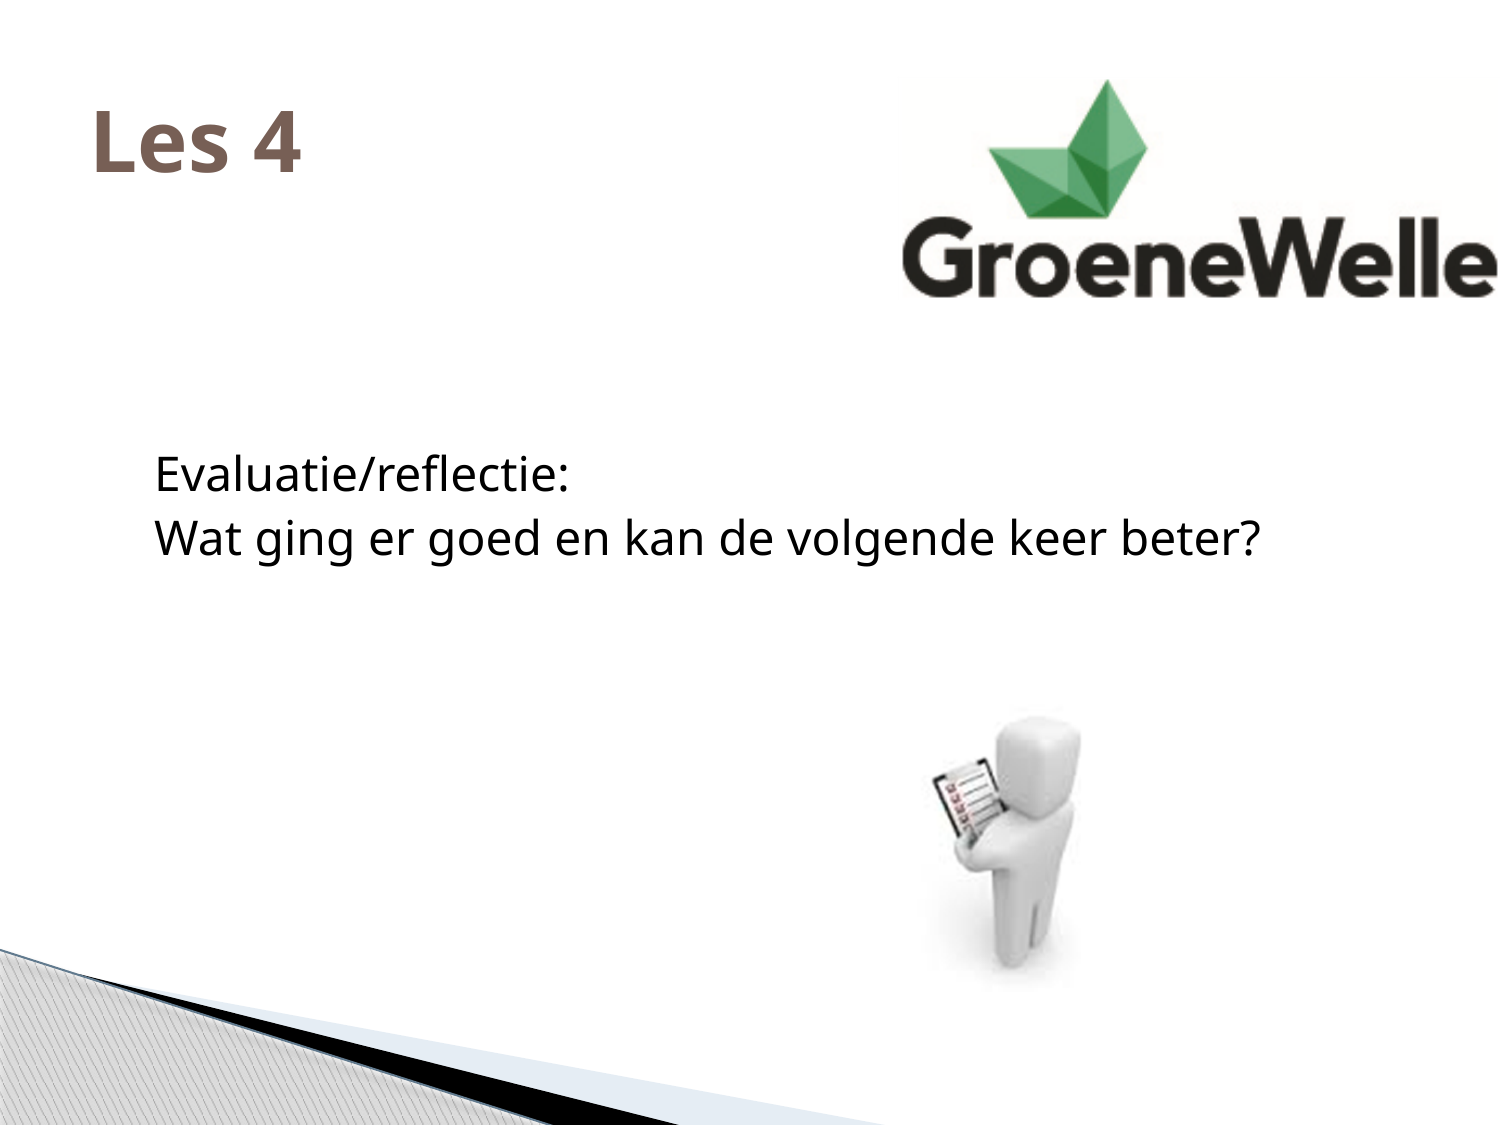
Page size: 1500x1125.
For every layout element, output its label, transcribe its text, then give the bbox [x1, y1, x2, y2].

title Les 4 [75, 45, 1425, 233]
picture [897, 75, 1500, 300]
list Evaluatie/reflectie: Wat ging er goed en kan de volgende keer beter? [75, 243, 1425, 986]
picture [796, 703, 1214, 992]
